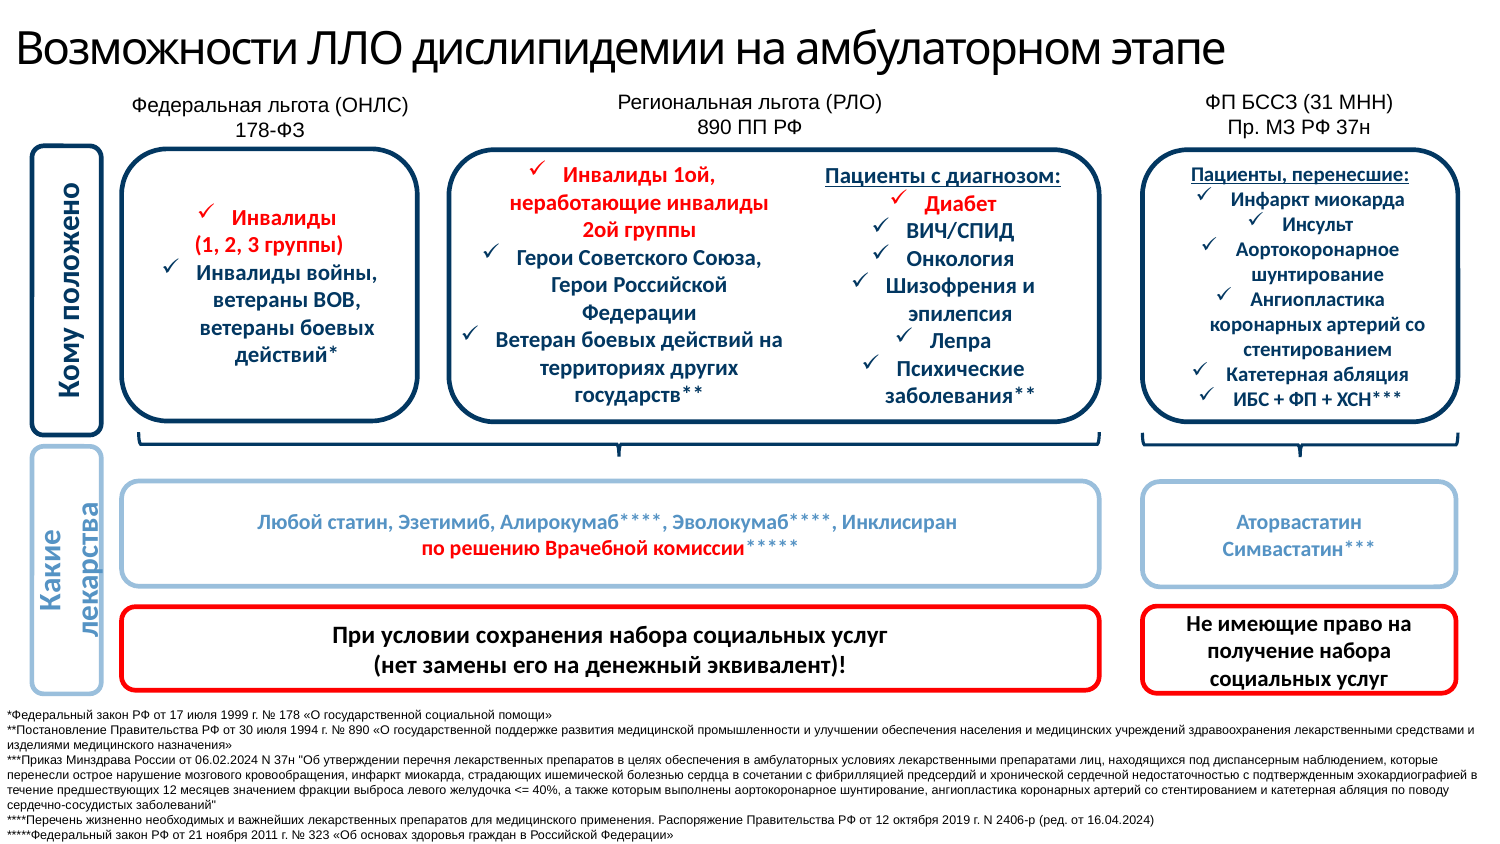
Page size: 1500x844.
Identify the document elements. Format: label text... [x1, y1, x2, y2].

text_box Инвалиды 1ой, неработающие инвалиды 2ой группы Герои Советского Союза, Герои Российской Федерации Ветеран боевых действий на территориях других государств** [443, 152, 800, 415]
text_box [470, 415, 1076, 422]
text_box При условии сохранения набора социальных услуг (нет замены его на денежный эквивалент)! [121, 606, 1100, 691]
text_box ФП БССЗ (31 МНН) Пр. МЗ РФ 37н [1205, 88, 1394, 140]
text_box Пациенты с диагнозом: Диабет ВИЧ/СПИД Онкология Шизофрения и эпилепсия Лепра Психические заболевания** [782, 153, 1104, 416]
text_box Региональная льгота (РЛО) 890 ПП РФ [617, 88, 883, 140]
text_box Не имеющие право на получение набора социальных услуг [1142, 606, 1457, 694]
text_box [1142, 432, 1458, 458]
text_box Пациенты, перенесшие: Инфаркт миокарда Инсульт Аортокоронарное шунтирование Ангиопластика коронарных артерий со стентированием Катетерная абляция ИБС + ФП + ХСН*** [1142, 149, 1458, 422]
text_box Инвалиды (1, 2, 3 группы) Инвалиды войны, ветераны ВОВ, ветераны боевых действий* [121, 148, 418, 422]
text_box Какие лекарства [31, 446, 102, 694]
text_box Федеральная льгота (ОНЛС) 178-ФЗ [131, 91, 409, 142]
text_box Аторвастатин Симвастатин*** [1142, 481, 1457, 587]
text_box *Федеральный закон РФ от 17 июля 1999 г. № 178 «О государственной социальной помощи» **Постановление Правительства РФ от 30 июля 1994 г. № 890 «О государственной поддержке развития медицинской промышленности и улучшении обеспечения населения и медицинских учреждений здравоохранения лекарственными средствами и изделиями медицинского назначения» ***Приказ Минздрава России от 06.02.2024 N 37н "Об утверждении перечня лекарственных препаратов в целях обеспечения в амбулаторных условиях лекарственными препаратами лиц, находящихся под диспансерным наблюдением, которые перенесли острое нарушение мозгового кровообращения, инфаркт миокарда, страдающих ишемической болезнью сердца в сочетании с фибрилляцией предсердий и хронической сердечной недостаточностью с подтвержденным эхокардиографией в течение предшествующих 12 месяцев значением фракции выброса левого желудочка <= 40%, а также которым выполнены аортокоронарное шунтирование, ангиопластика коронарных артерий со стентированием и катетерная абляция по поводу сердечно-сосудистых заболеваний" ****Перечень жизненно необходимых и важнейших лекарственных препаратов для медицинского применения. Распоряжение Правительства РФ от 12 октября 2019 г. N 2406-р (ред. от 16.04.2024) *****Федеральный закон РФ от 21 ноября 2011 г. № 323 «Об основах здоровья граждан в Российской Федерации» [7, 707, 1500, 843]
text_box Любой статин, Эзетимиб, Алирокумаб****, Эволокумаб****, Инклисиран по решению Врачебной комиссии***** [121, 480, 1100, 587]
text_box [138, 432, 1100, 457]
text_box [480, 149, 1071, 153]
text_box Возможности ЛЛО дислипидемии на амбулаторном этапе [0, 17, 1483, 94]
text_box Кому положено [31, 145, 102, 436]
